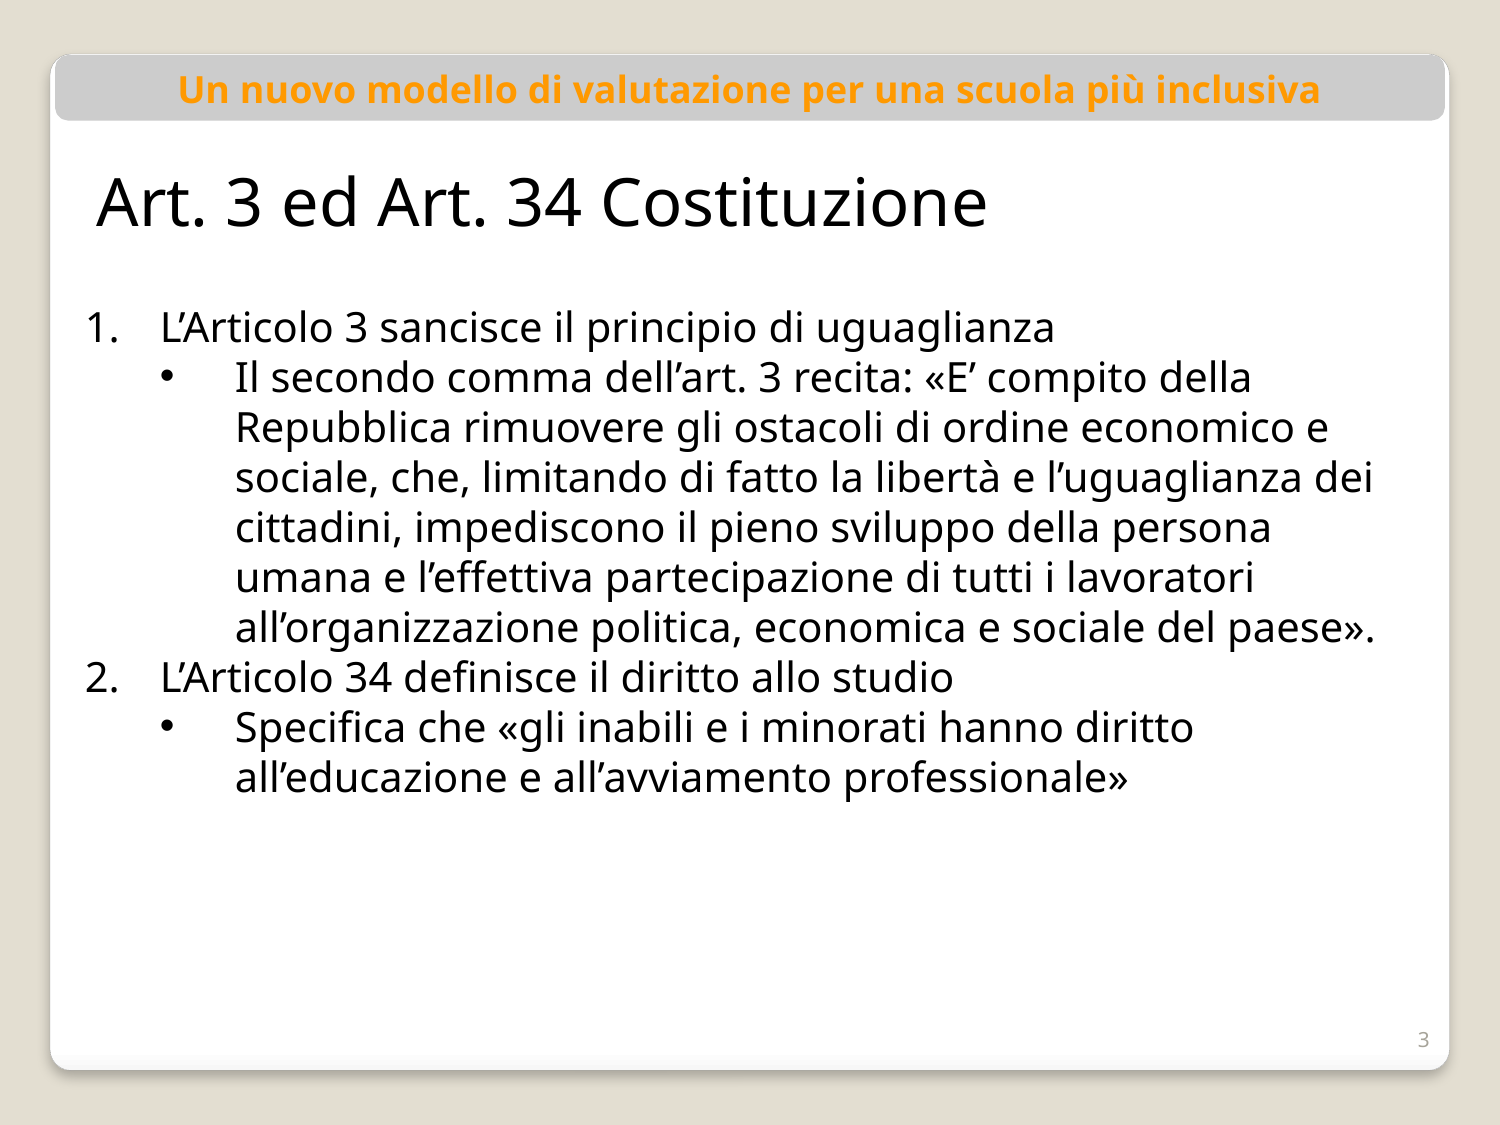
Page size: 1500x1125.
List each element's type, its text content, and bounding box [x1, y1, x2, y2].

text_box Art. 3 ed Art. 34 Costituzione [81, 152, 1418, 247]
text_box L’Articolo 3 sancisce il principio di uguaglianza Il secondo comma dell’art. 3 recita: «E’ compito della Repubblica rimuovere gli ostacoli di ordine economico e sociale, che, limitando di fatto la libertà e l’uguaglianza dei cittadini, impediscono il pieno sviluppo della persona umana e l’effettiva partecipazione di tutti i lavoratori all’organizzazione politica, economica e sociale del paese». L’Articolo 34 definisce il diritto allo studio Specifica che «gli inabili e i minorati hanno diritto all’educazione e all’avviamento professionale» [70, 292, 1430, 858]
text_box [55, 55, 1445, 121]
text_box Un nuovo modello di valutazione per una scuola più inclusiva [70, 58, 1430, 119]
slide_number 3 [1369, 1002, 1445, 1063]
